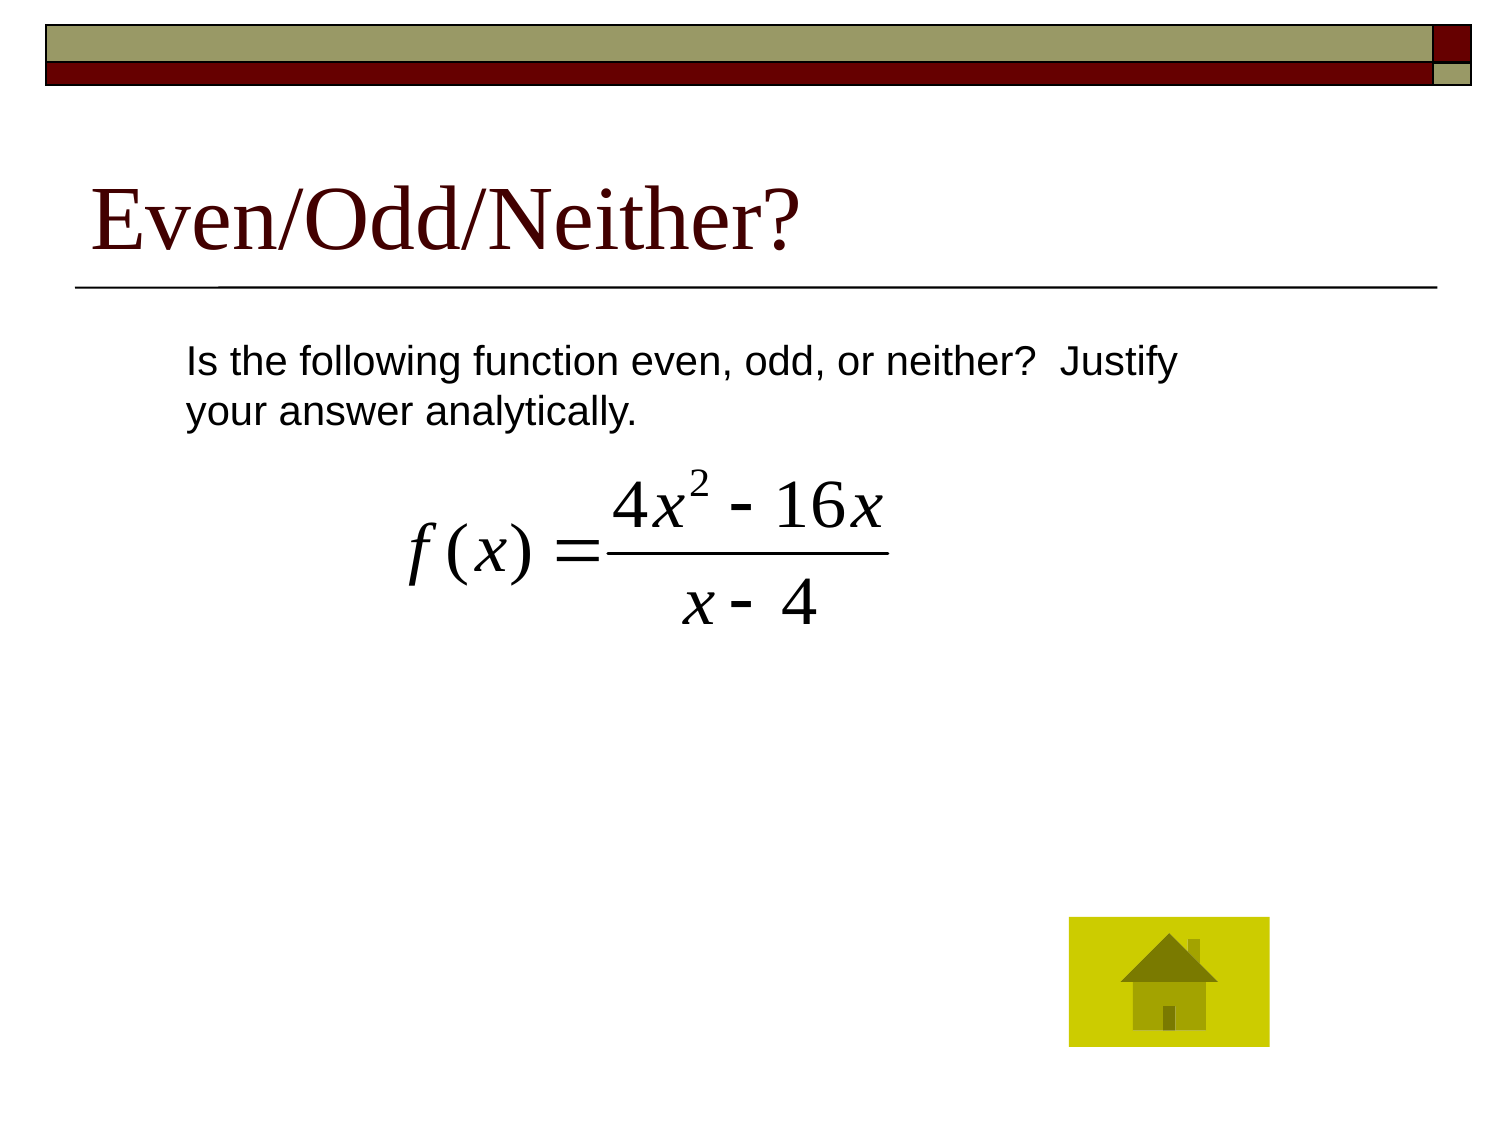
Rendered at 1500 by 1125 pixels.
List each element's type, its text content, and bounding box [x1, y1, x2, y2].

title Even/Odd/Neither? [74, 87, 1426, 276]
text_box Is the following function even, odd, or neither? Justify your answer analytically. [171, 326, 1270, 441]
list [383, 450, 904, 641]
text_box [1068, 916, 1270, 1047]
